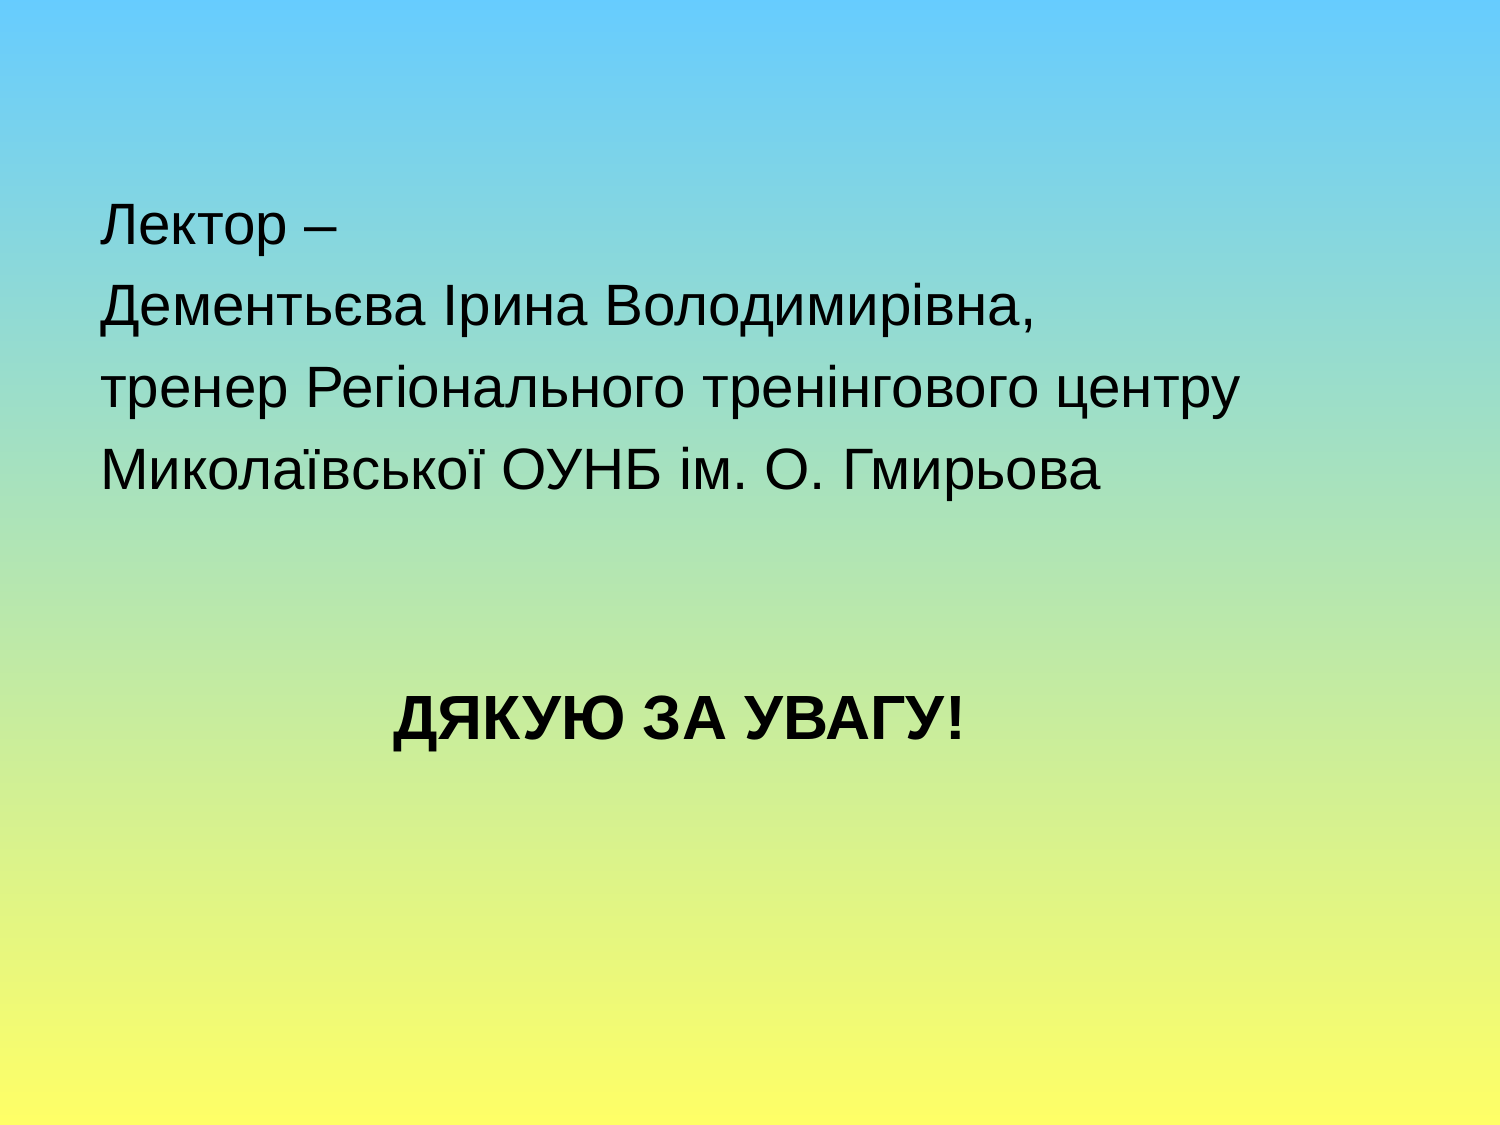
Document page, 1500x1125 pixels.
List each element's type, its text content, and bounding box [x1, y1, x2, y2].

list Лектор – Дементьєва Ірина Володимирівна, тренер Регіонального тренінгового центру Миколаївської ОУНБ ім. О. Гмирьова ДЯКУЮ ЗА УВАГУ! [84, 178, 1352, 966]
